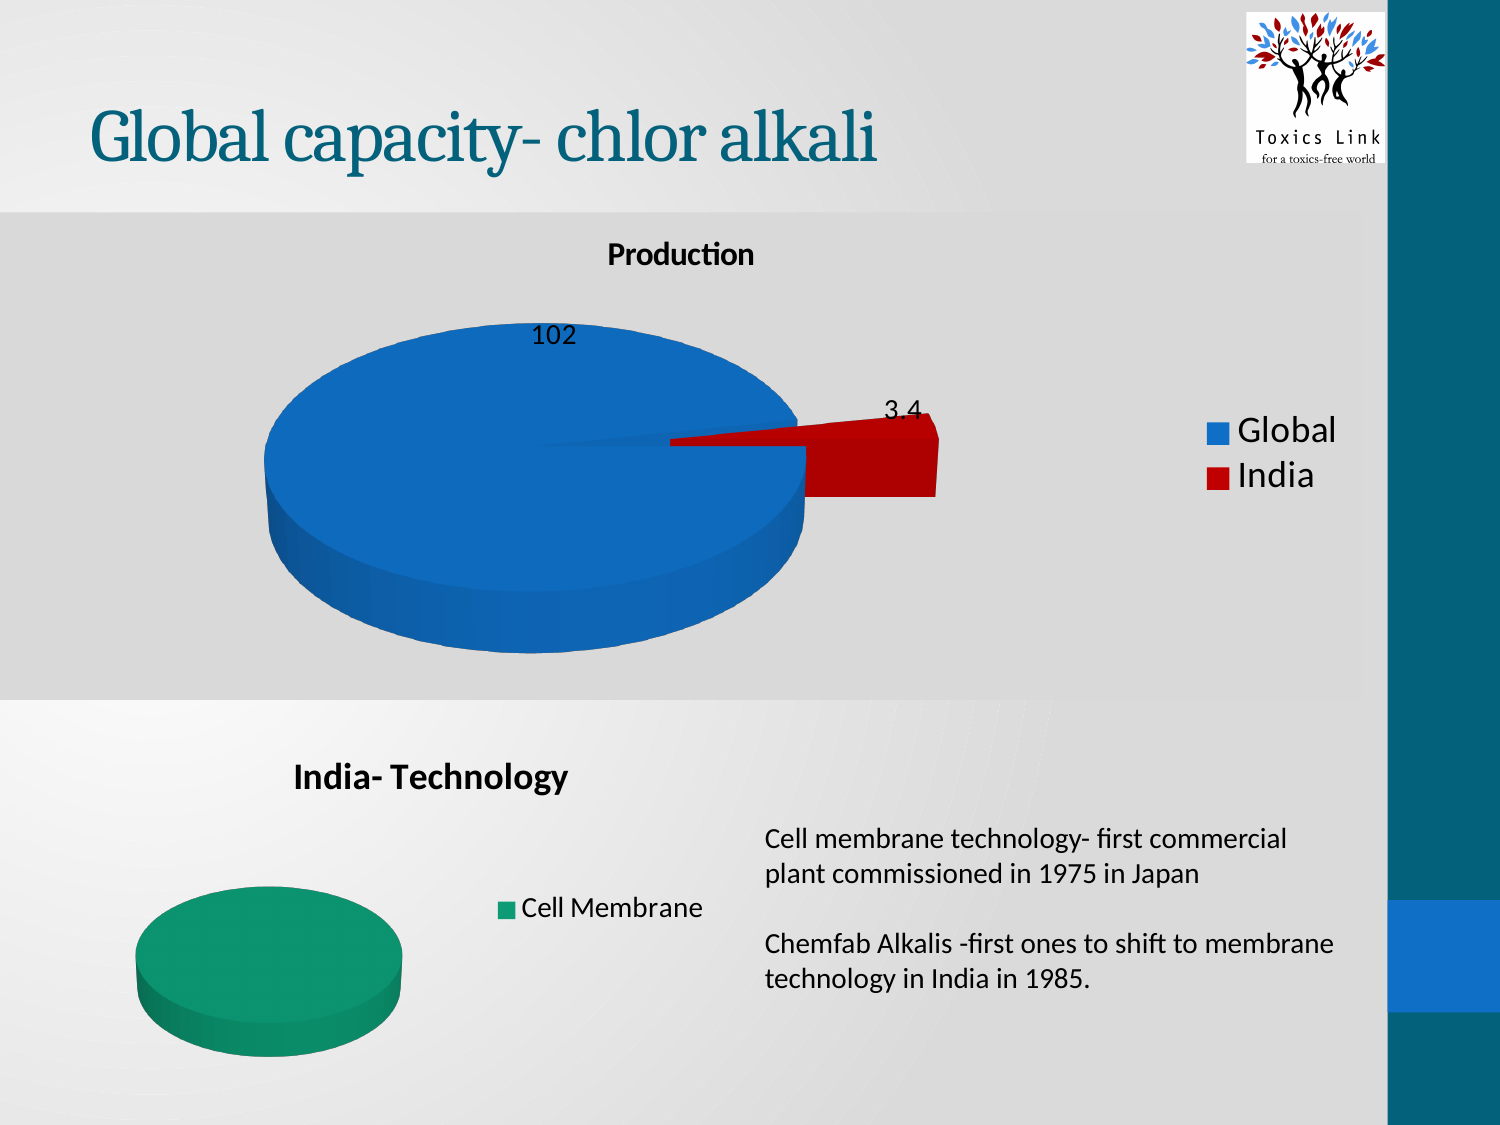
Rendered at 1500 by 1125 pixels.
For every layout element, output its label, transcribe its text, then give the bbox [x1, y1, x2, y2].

text_box Cell membrane technology- first commercial plant commissioned in 1975 in Japan Chemfab Alkalis -first ones to shift to membrane technology in India in 1985. [749, 812, 1363, 1037]
chart [49, 736, 726, 1084]
chart [0, 211, 1363, 701]
title Global capacity- chlor alkali [75, 37, 1325, 205]
picture [1246, 12, 1385, 163]
